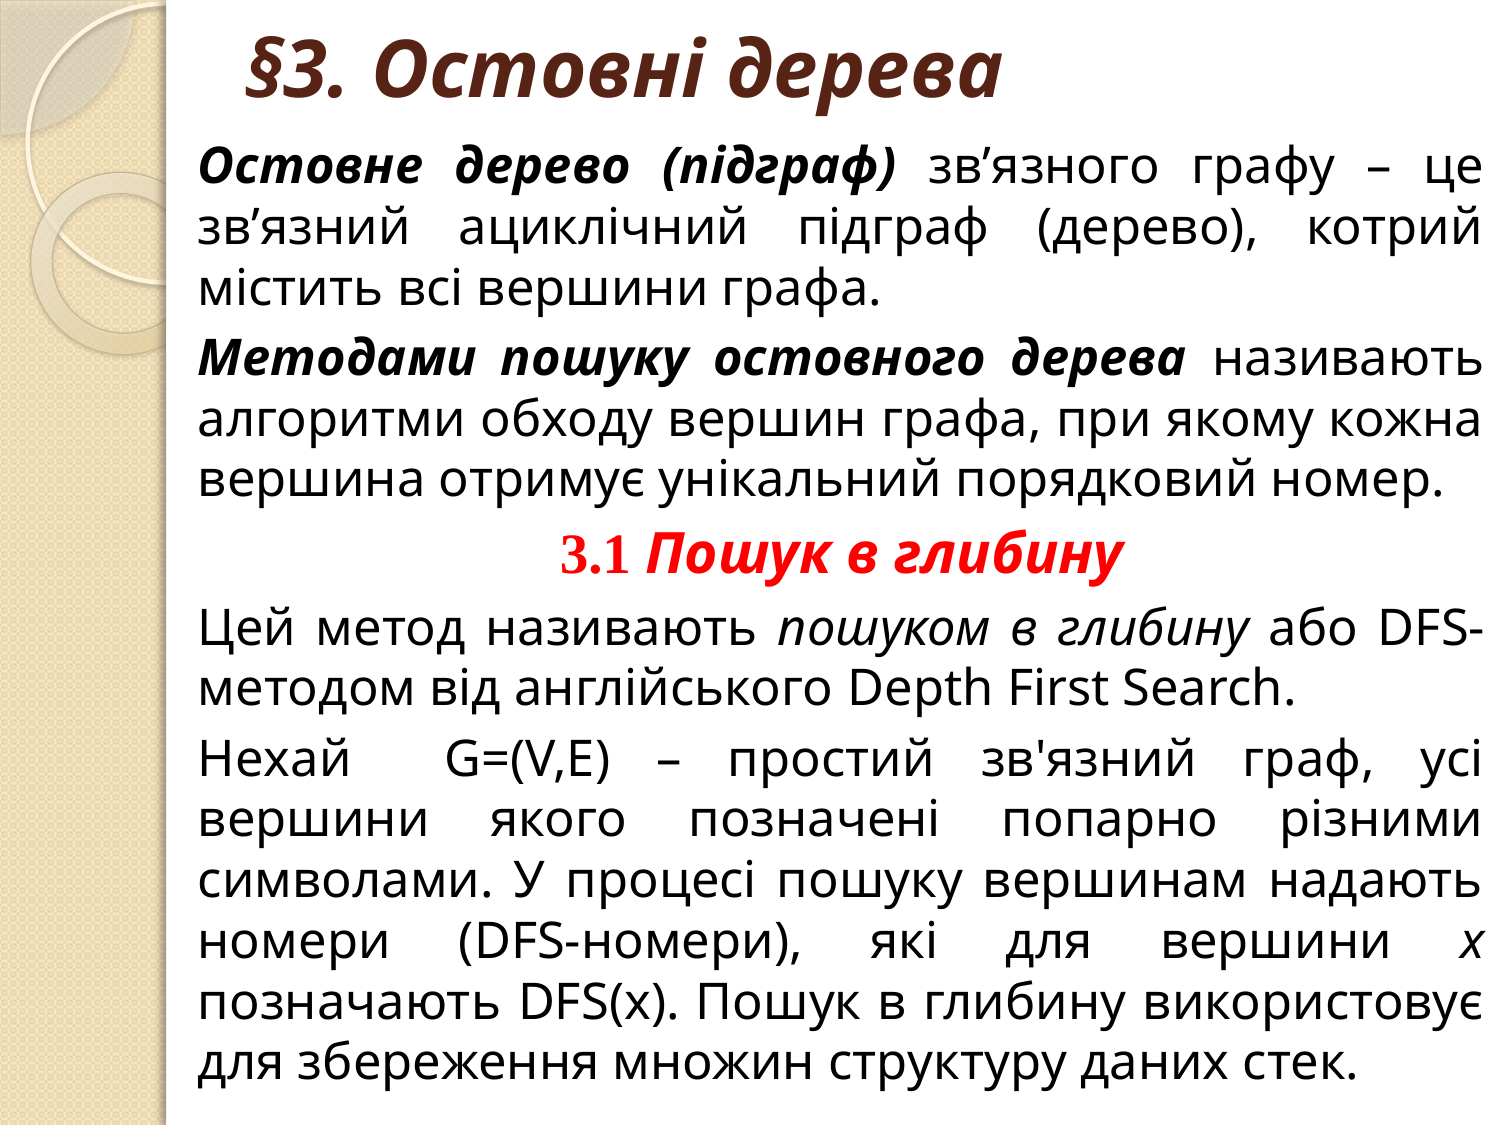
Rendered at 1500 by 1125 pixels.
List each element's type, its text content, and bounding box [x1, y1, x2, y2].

title §3. Остовні дерева [230, 0, 1093, 125]
list Остовне дерево (підграф) зв’язного графу – це зв’язний ациклічний підграф (дерево), котрий містить всі вершини графа. Методами пошуку остовного дерева називають алгоритми обходу вершин графа, при якому кожна вершина отримує унікальний порядковий номер. 3.1 Пошук в глибину Цей метод називають пошуком в глибину або DFS-методом від англійського Depth First Search. Нехай G=(V,E) – простий зв'язний граф, усі вершини якого позначені попарно різними символами. У процесі пошуку вершинам надають номери (DFS-номери), які для вершини х позначають DFS(x). Пошук в глибину використовує для збереження множин структуру даних стек. [171, 125, 1500, 1125]
